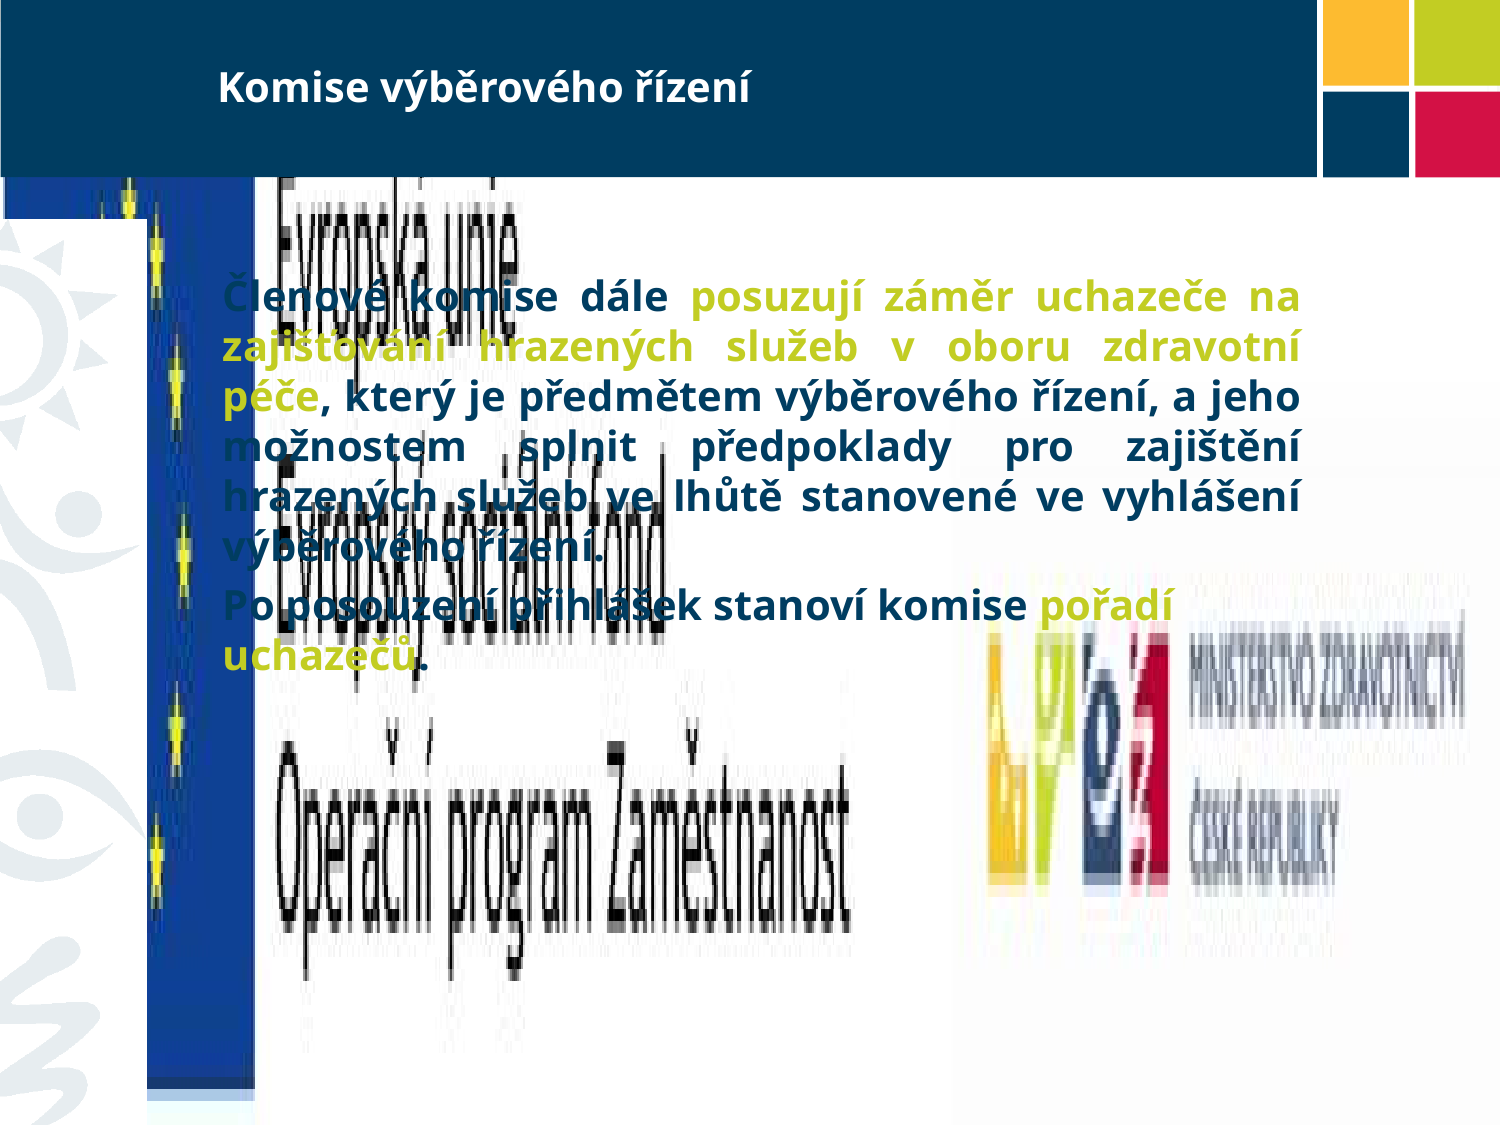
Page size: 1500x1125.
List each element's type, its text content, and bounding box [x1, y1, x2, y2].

title Komise výběrového řízení [202, 0, 1317, 173]
picture [0, 0, 1500, 1125]
list Členové komise dále posuzují záměr uchazeče na zajišťování hrazených služeb v oboru zdravotní péče, který je předmětem výběrového řízení, a jeho možnostem splnit předpoklady pro zajištění hrazených služeb ve lhůtě stanovené ve vyhlášení výběrového řízení. Po posouzení přihlášek stanoví komise pořadí uchazečů. [202, 262, 1317, 929]
